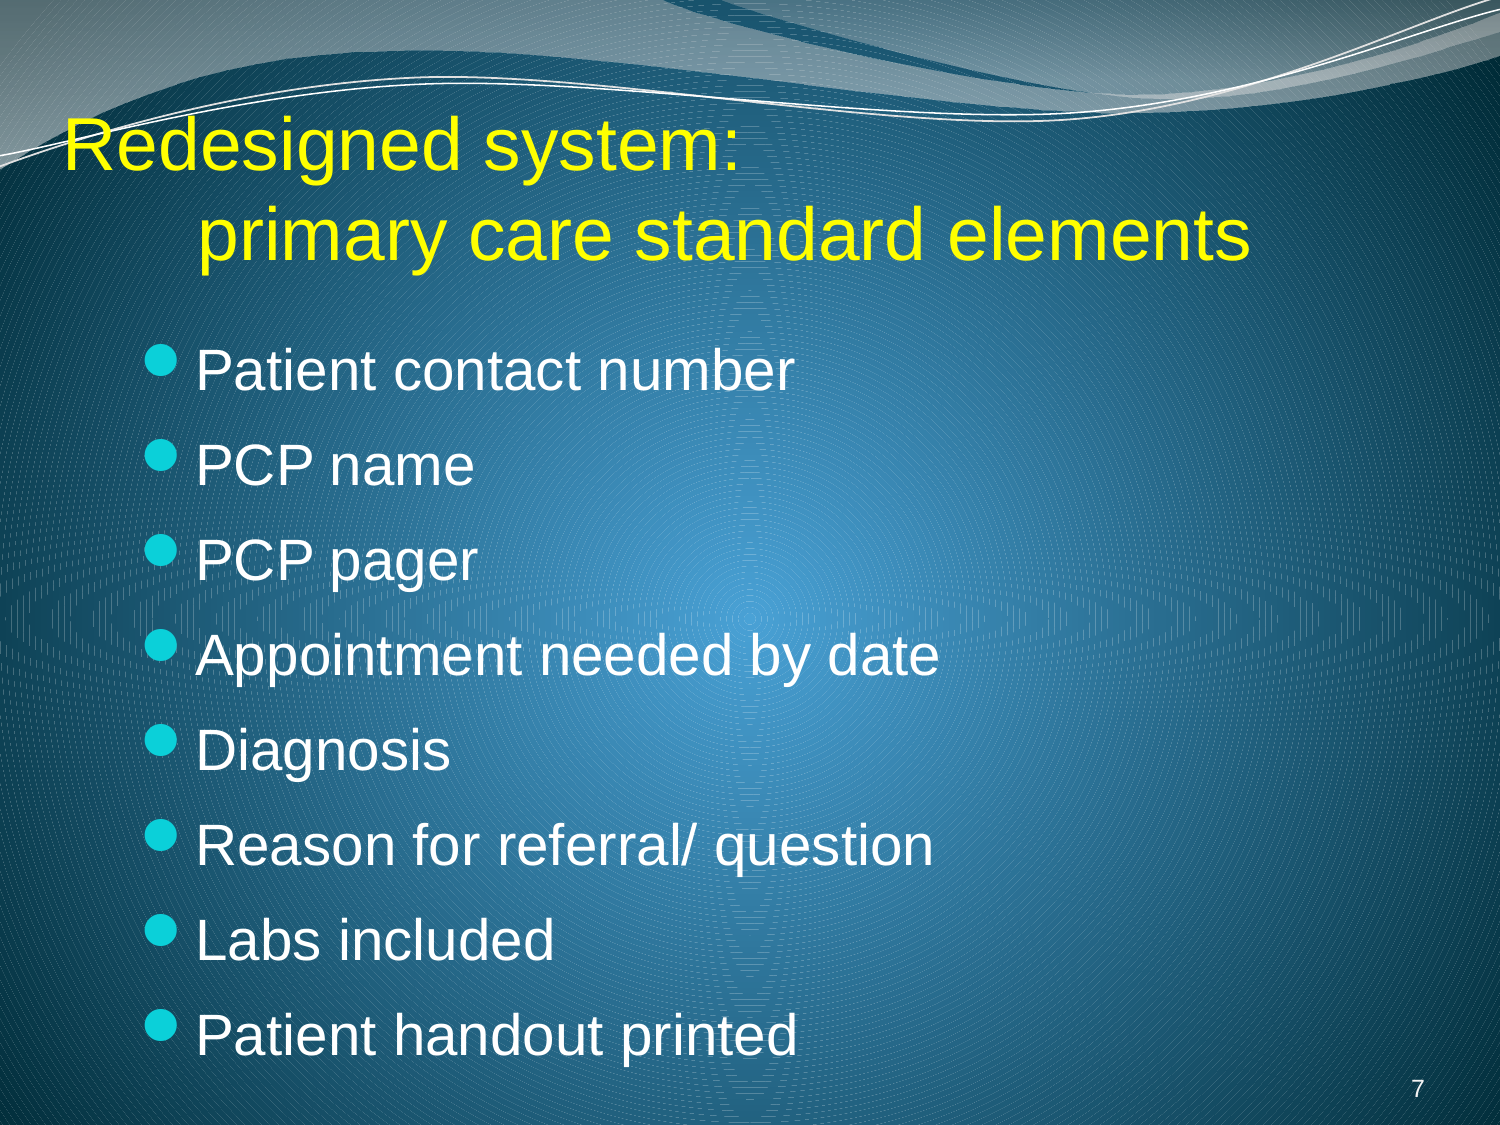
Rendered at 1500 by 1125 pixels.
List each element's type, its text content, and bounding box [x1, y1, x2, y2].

slide_number 7 [1299, 1042, 1425, 1103]
title Redesigned system: primary care standard elements [62, 87, 1413, 276]
list Patient contact number PCP name PCP pager Appointment needed by date Diagnosis Reason for referral/ question Labs included Patient handout printed [124, 324, 1476, 996]
